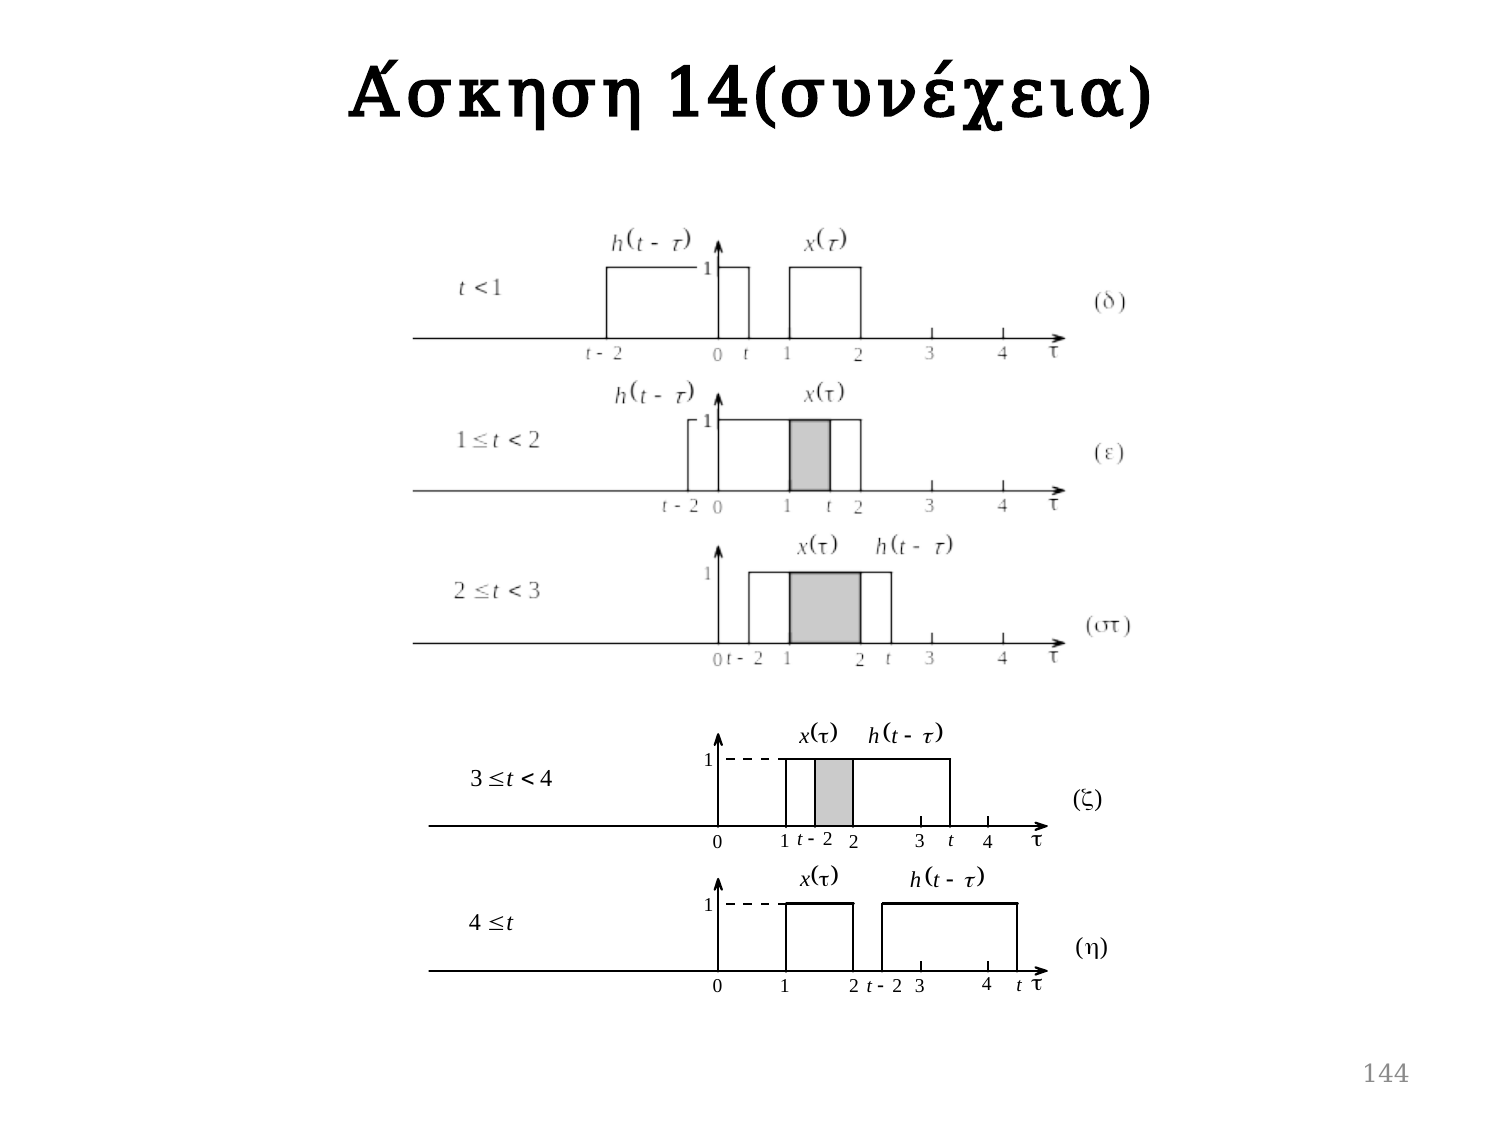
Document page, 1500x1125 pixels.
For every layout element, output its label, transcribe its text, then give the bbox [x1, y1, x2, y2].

title Άσκηση 14(συνέχεια) [75, 19, 1425, 159]
picture [322, 715, 1119, 997]
slide_number 144 [1222, 1042, 1425, 1103]
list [300, 211, 1140, 681]
